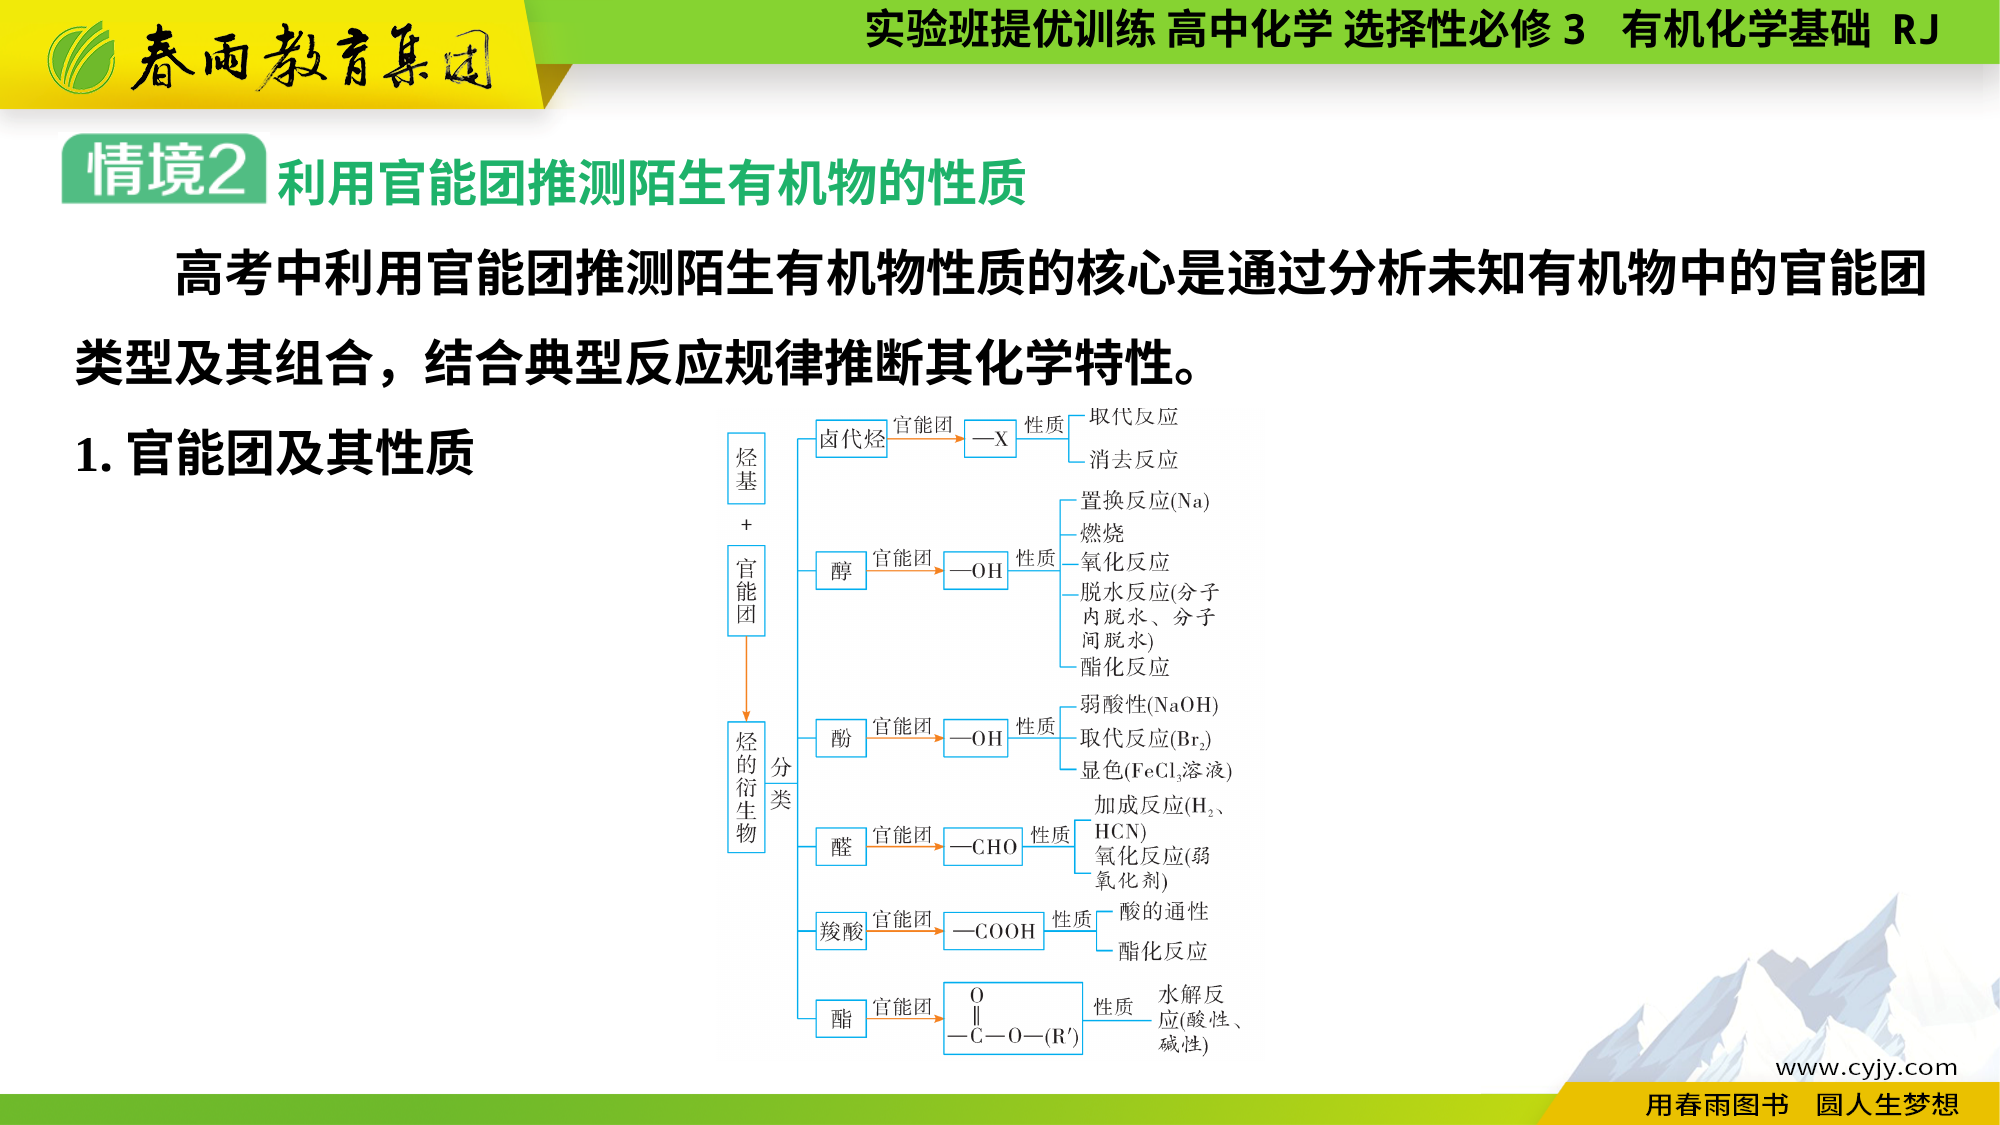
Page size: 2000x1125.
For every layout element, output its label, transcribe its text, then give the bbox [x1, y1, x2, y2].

list 利用官能团推测陌生有机物的性质 高考中利用官能团推测陌生有机物性质的核心是通过分析未知有机物中的官能团类型及其组合，结合典型反应规律推断其化学特性。 1.官能团及其性质 [59, 113, 1944, 493]
picture [0, 0, 2000, 1125]
